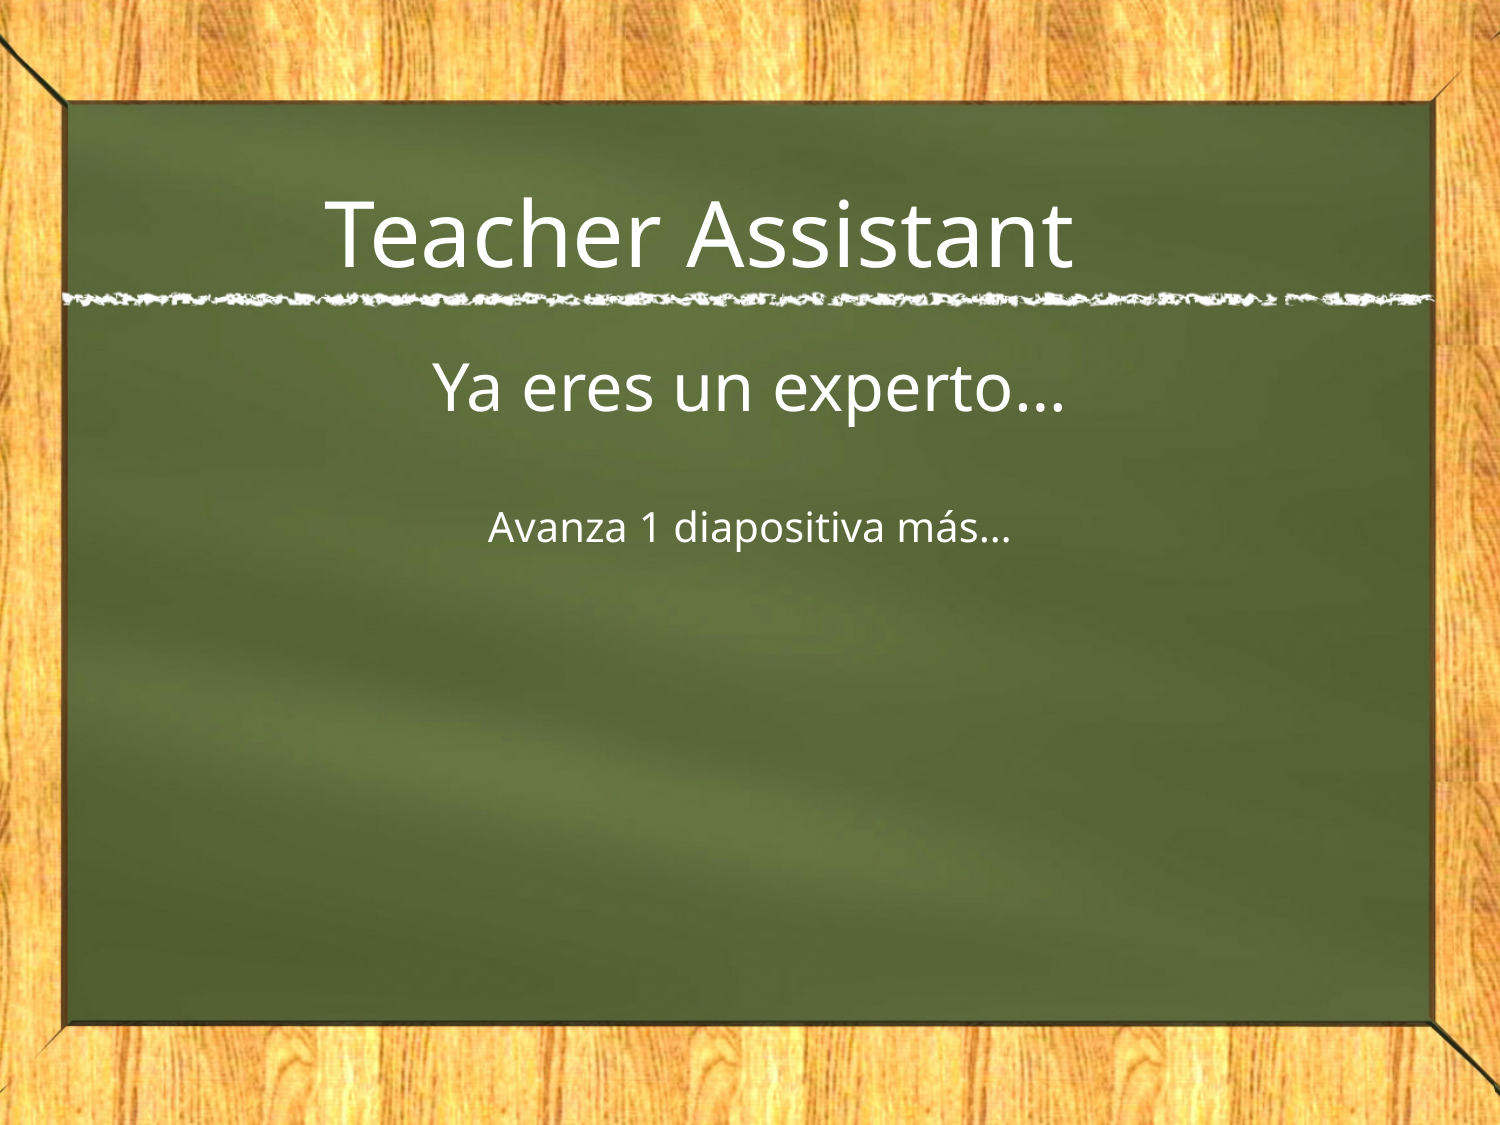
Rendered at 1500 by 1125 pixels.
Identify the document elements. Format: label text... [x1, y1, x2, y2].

picture [0, 0, 1500, 1125]
list Ya eres un experto… [112, 337, 1388, 457]
text_box Avanza 1 diapositiva más… [431, 493, 1069, 559]
title Teacher Assistant [112, 137, 1288, 326]
